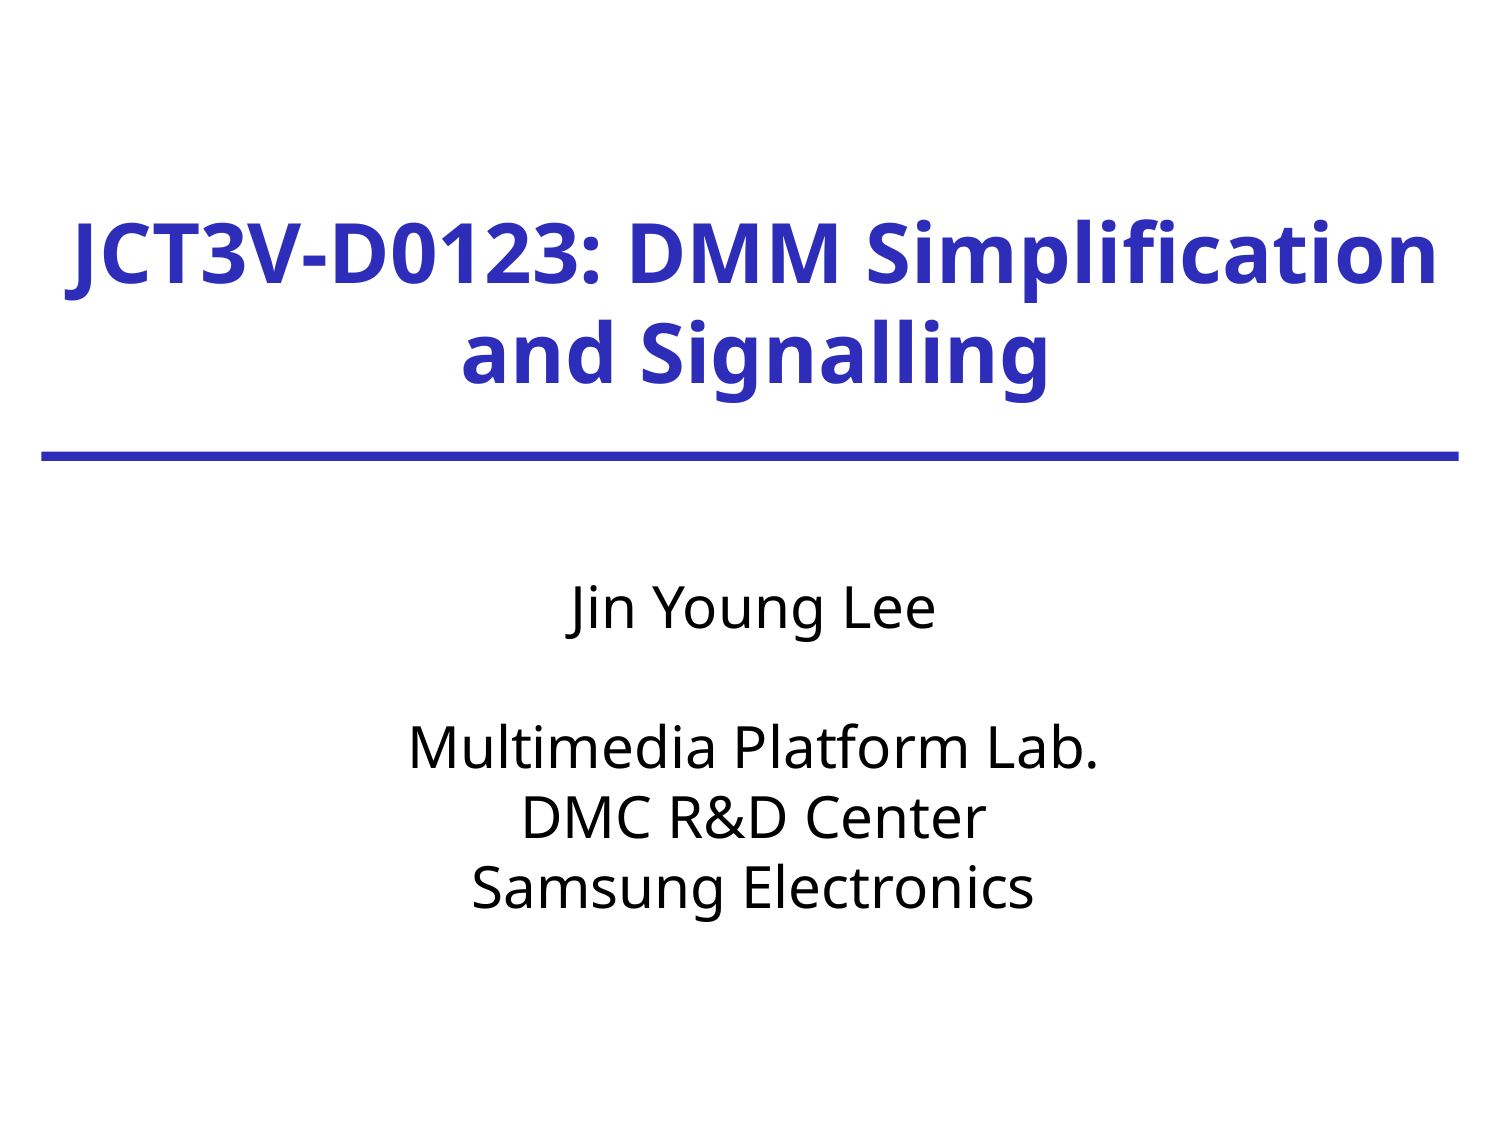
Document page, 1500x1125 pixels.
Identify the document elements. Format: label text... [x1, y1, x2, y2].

subtitle Jin Young Lee Multimedia Platform Lab. DMC R&D Center Samsung Electronics [72, 562, 1436, 985]
text_box JCT3V-D0123: DMM Simplification and Signalling [24, 192, 1489, 408]
